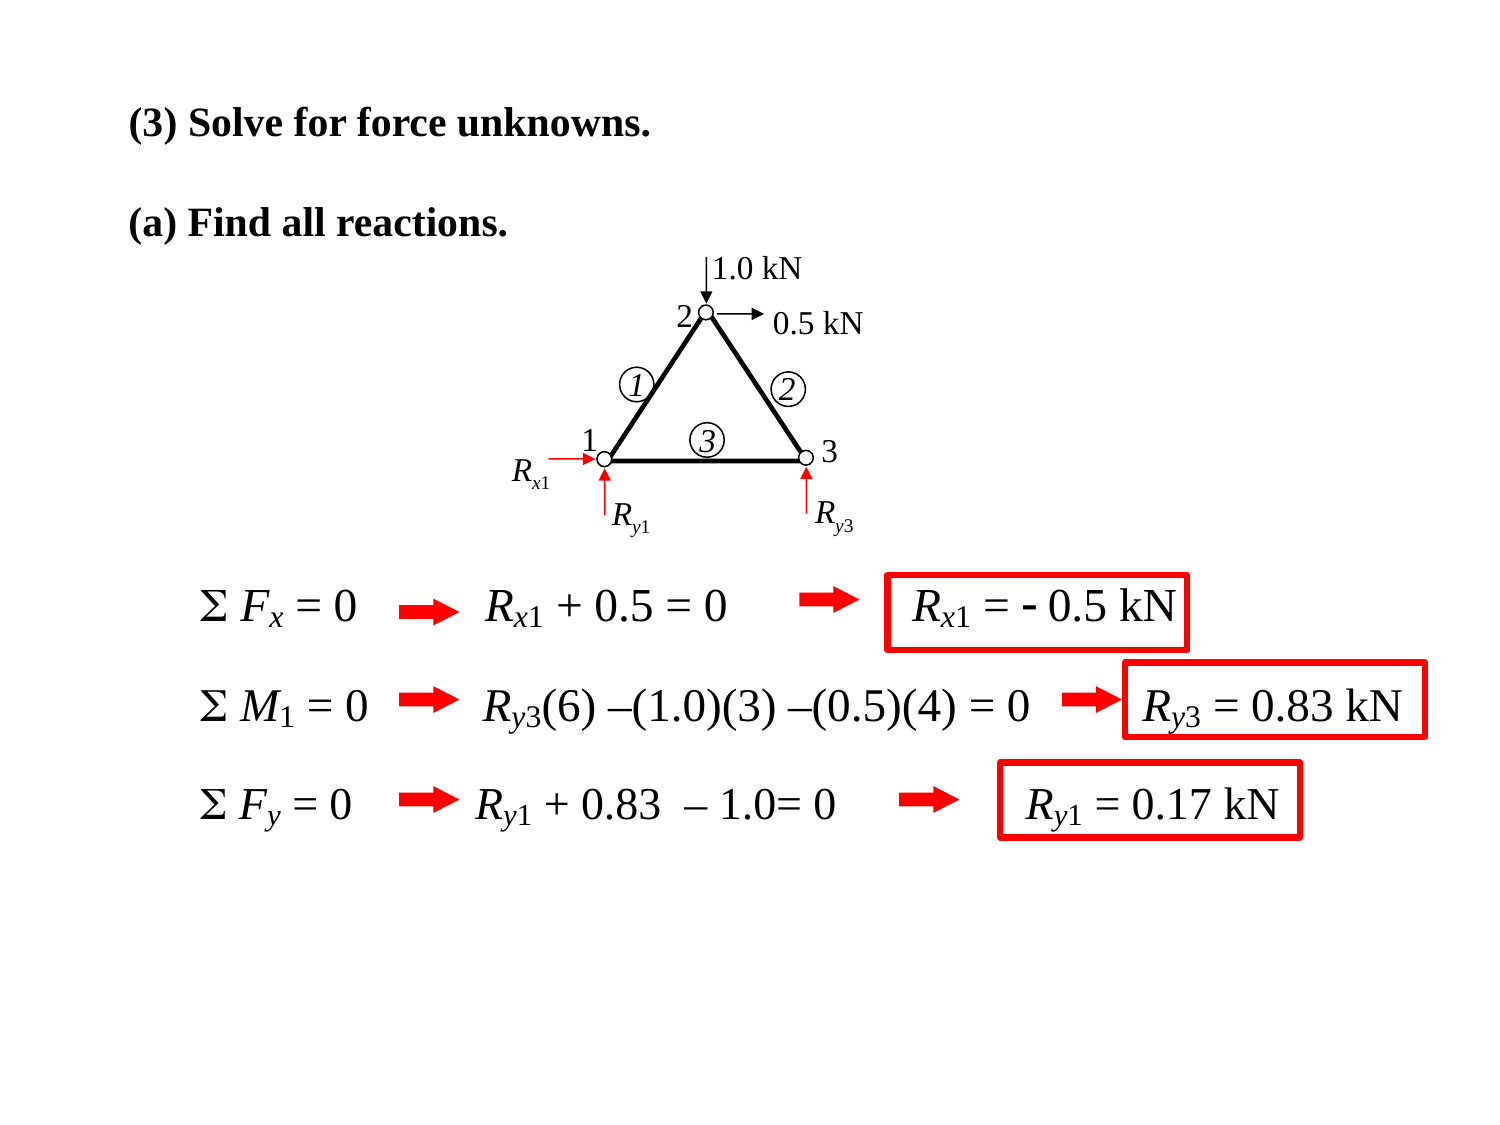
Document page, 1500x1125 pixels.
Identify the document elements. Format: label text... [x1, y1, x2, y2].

text_box (3) Solve for force unknowns. [113, 87, 678, 153]
text_box [596, 454, 612, 467]
text_box Ry1 [596, 484, 712, 541]
text_box Rx1 [496, 440, 590, 490]
text_box 1 [566, 410, 617, 454]
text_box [199, 674, 1500, 773]
text_box 1 [613, 355, 659, 401]
text_box 1.0 kN [696, 238, 839, 283]
text_box [771, 371, 806, 407]
text_box [598, 468, 611, 484]
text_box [199, 574, 1500, 674]
text_box [700, 283, 713, 304]
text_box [199, 774, 1500, 884]
text_box [689, 422, 725, 458]
text_box [717, 307, 757, 321]
text_box Ry3 [800, 482, 908, 540]
text_box (a) Find all reactions. [113, 187, 535, 253]
text_box 3 [684, 411, 740, 462]
text_box [698, 305, 714, 320]
text_box [575, 379, 638, 430]
text_box 0.5 kN [757, 293, 908, 338]
text_box [800, 466, 813, 482]
text_box 2 [661, 286, 710, 332]
text_box 3 [806, 421, 851, 466]
text_box 2 [764, 359, 811, 407]
text_box [619, 367, 654, 402]
text_box [798, 450, 806, 466]
